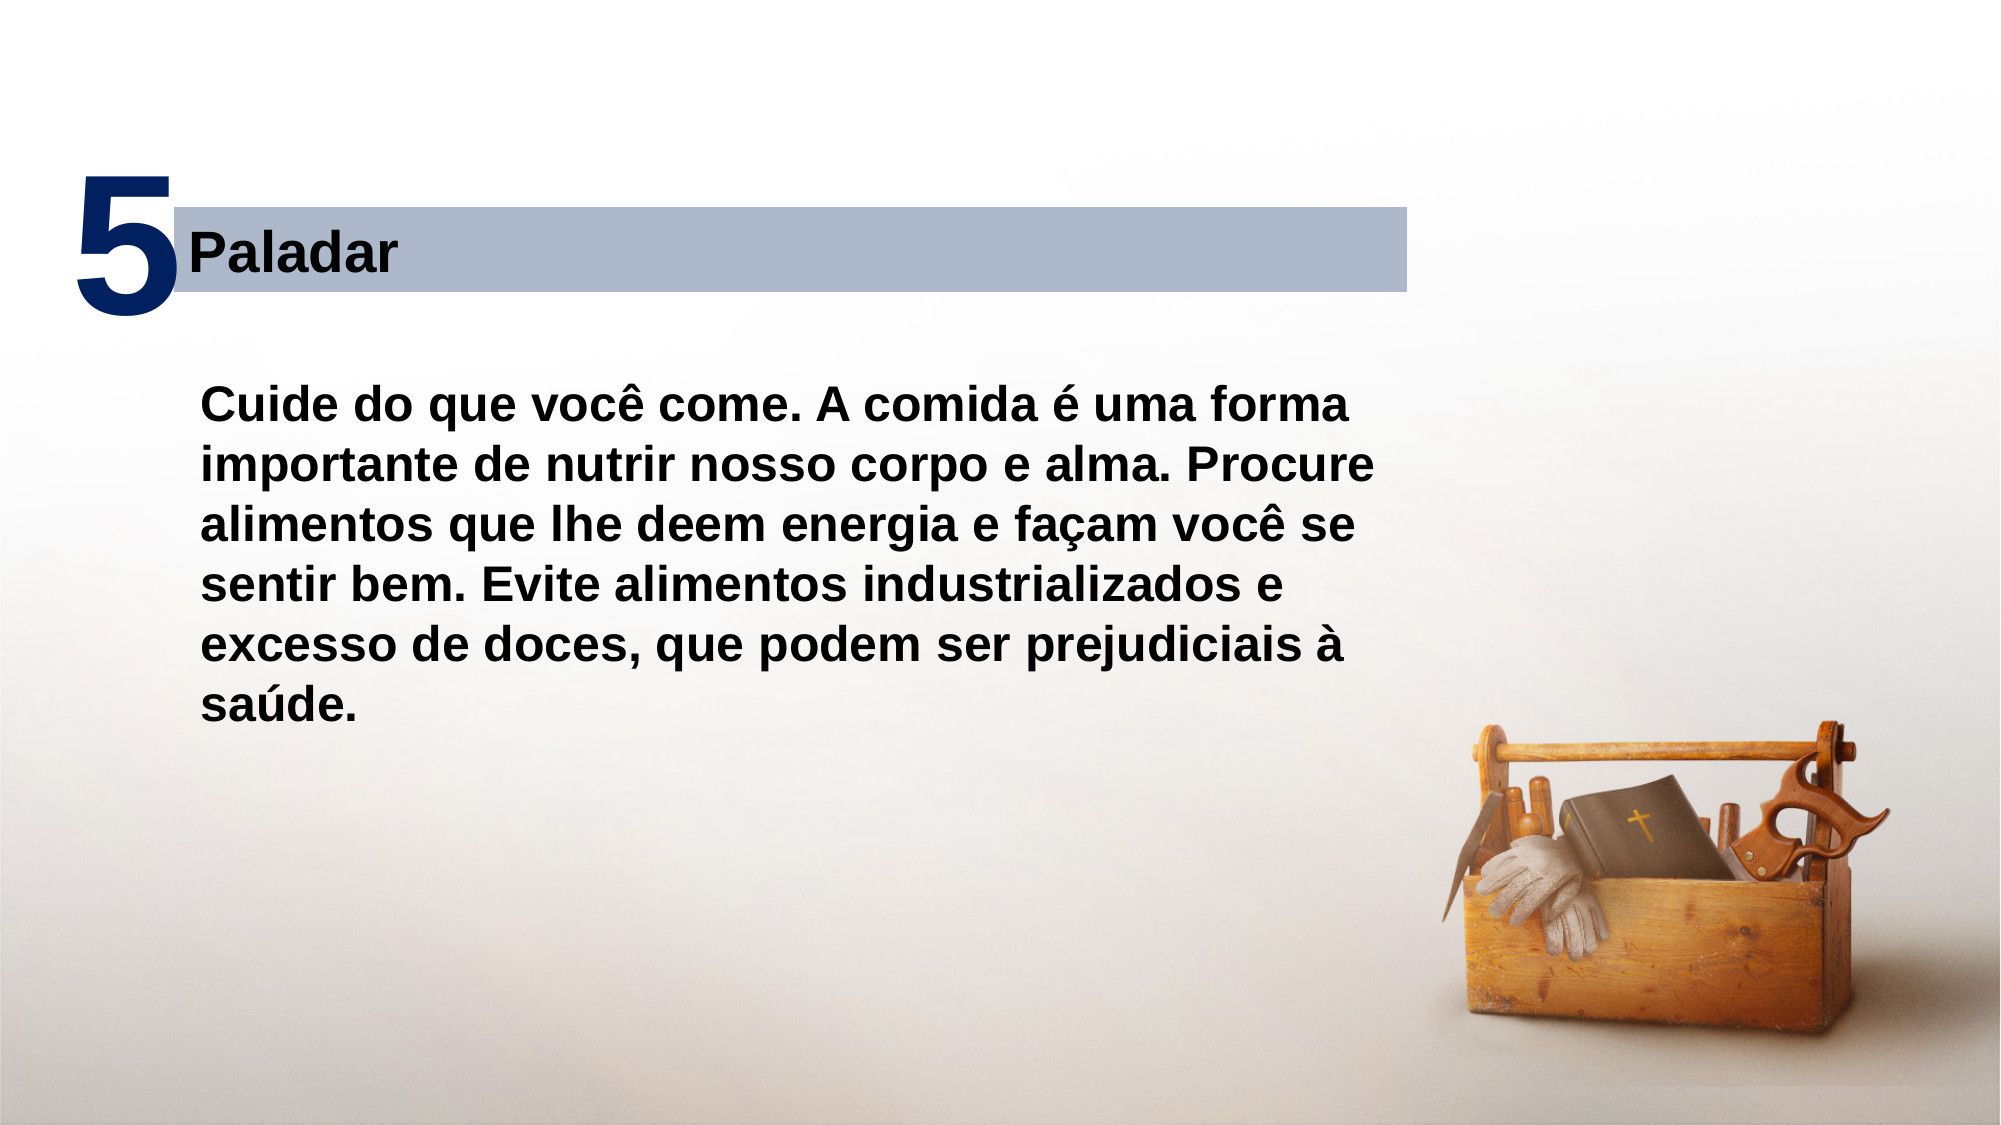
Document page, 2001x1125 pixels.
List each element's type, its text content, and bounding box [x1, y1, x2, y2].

picture [0, 0, 2001, 1125]
text_box Paladar [174, 207, 1407, 292]
text_box 5 [56, 107, 150, 362]
text_box Cuide do que você come. A comida é uma forma importante de nutrir nosso corpo e alma. Procure alimentos que lhe deem energia e façam você se sentir bem. Evite alimentos industrializados e excesso de doces, que podem ser prejudiciais à saúde. [186, 364, 1395, 740]
